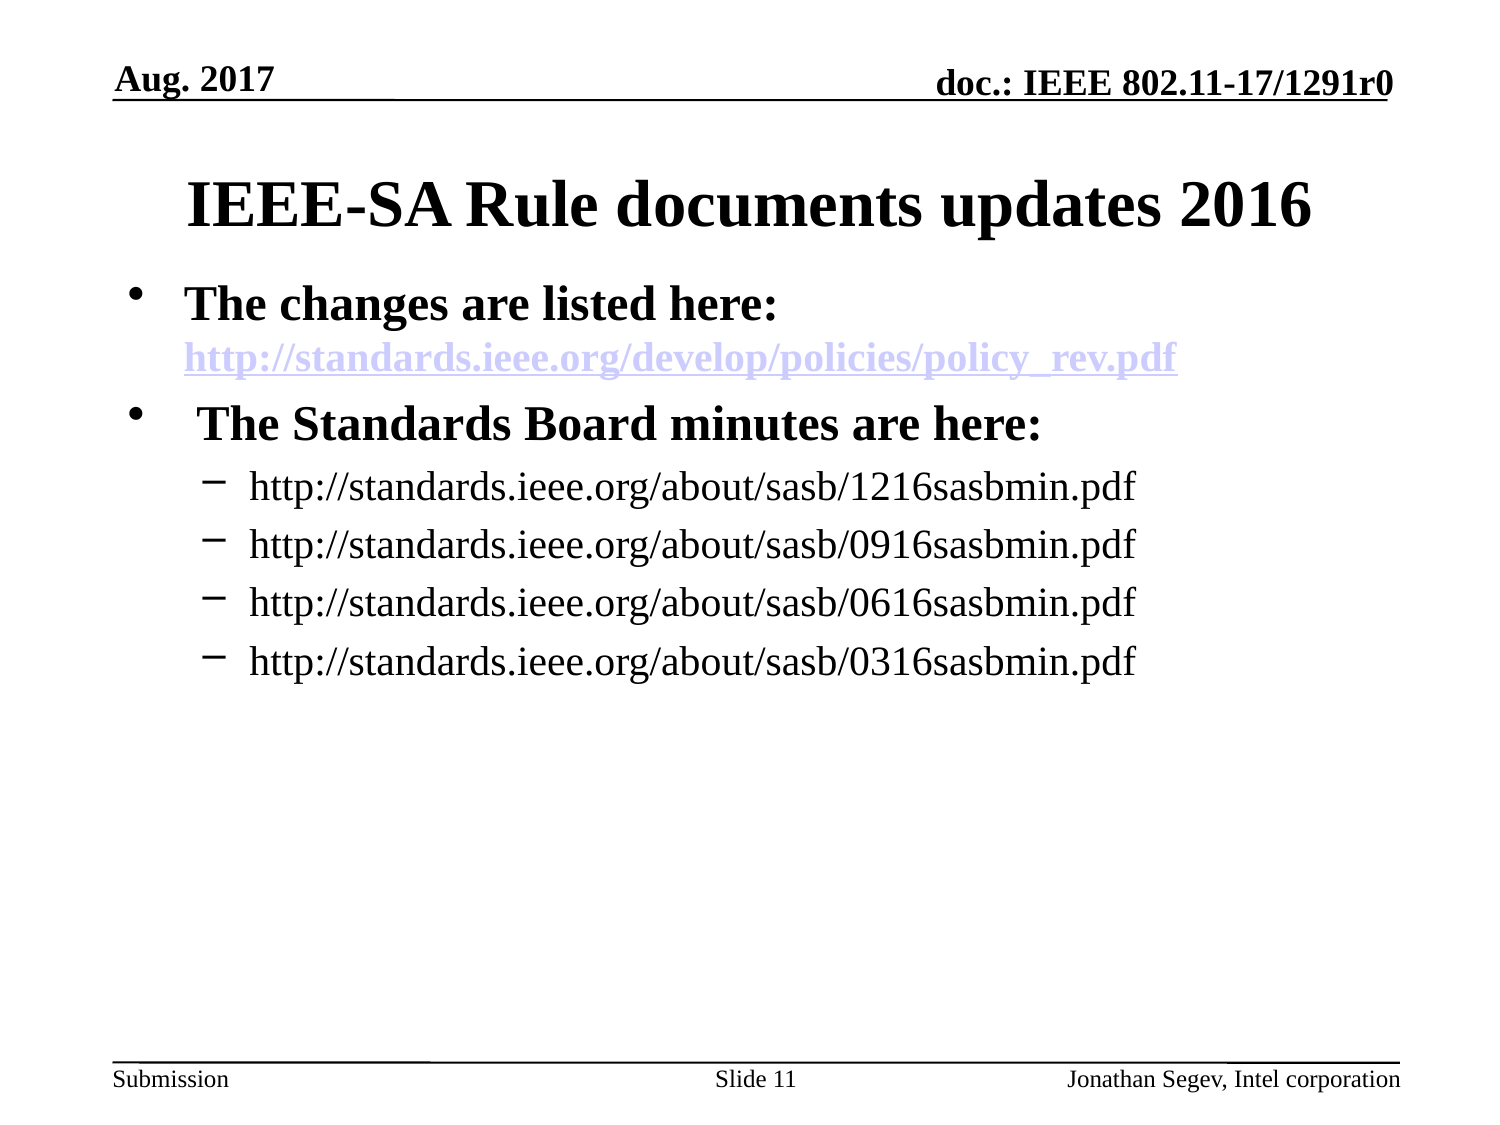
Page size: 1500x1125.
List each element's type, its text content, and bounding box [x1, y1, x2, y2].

text_box IEEE-SA Rule documents updates 2016 [112, 112, 1388, 262]
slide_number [114, 54, 423, 100]
text_box The changes are listed here: http://standards.ieee.org/develop/policies/policy_rev.pdf The Standards Board minutes are here: http://standards.ieee.org/about/sasb/1216sasbmin.pdf http://standards.ieee.org/about/sasb/0916sasbmin.pdf http://standards.ieee.org/about/sasb/0616sasbmin.pdf http://standards.ieee.org/about/sasb/0316sasbmin.pdf [112, 262, 1388, 1050]
footer Jonathan Segev, Intel corporation [878, 1061, 1402, 1093]
slide_number Slide 11 [712, 1061, 800, 1123]
